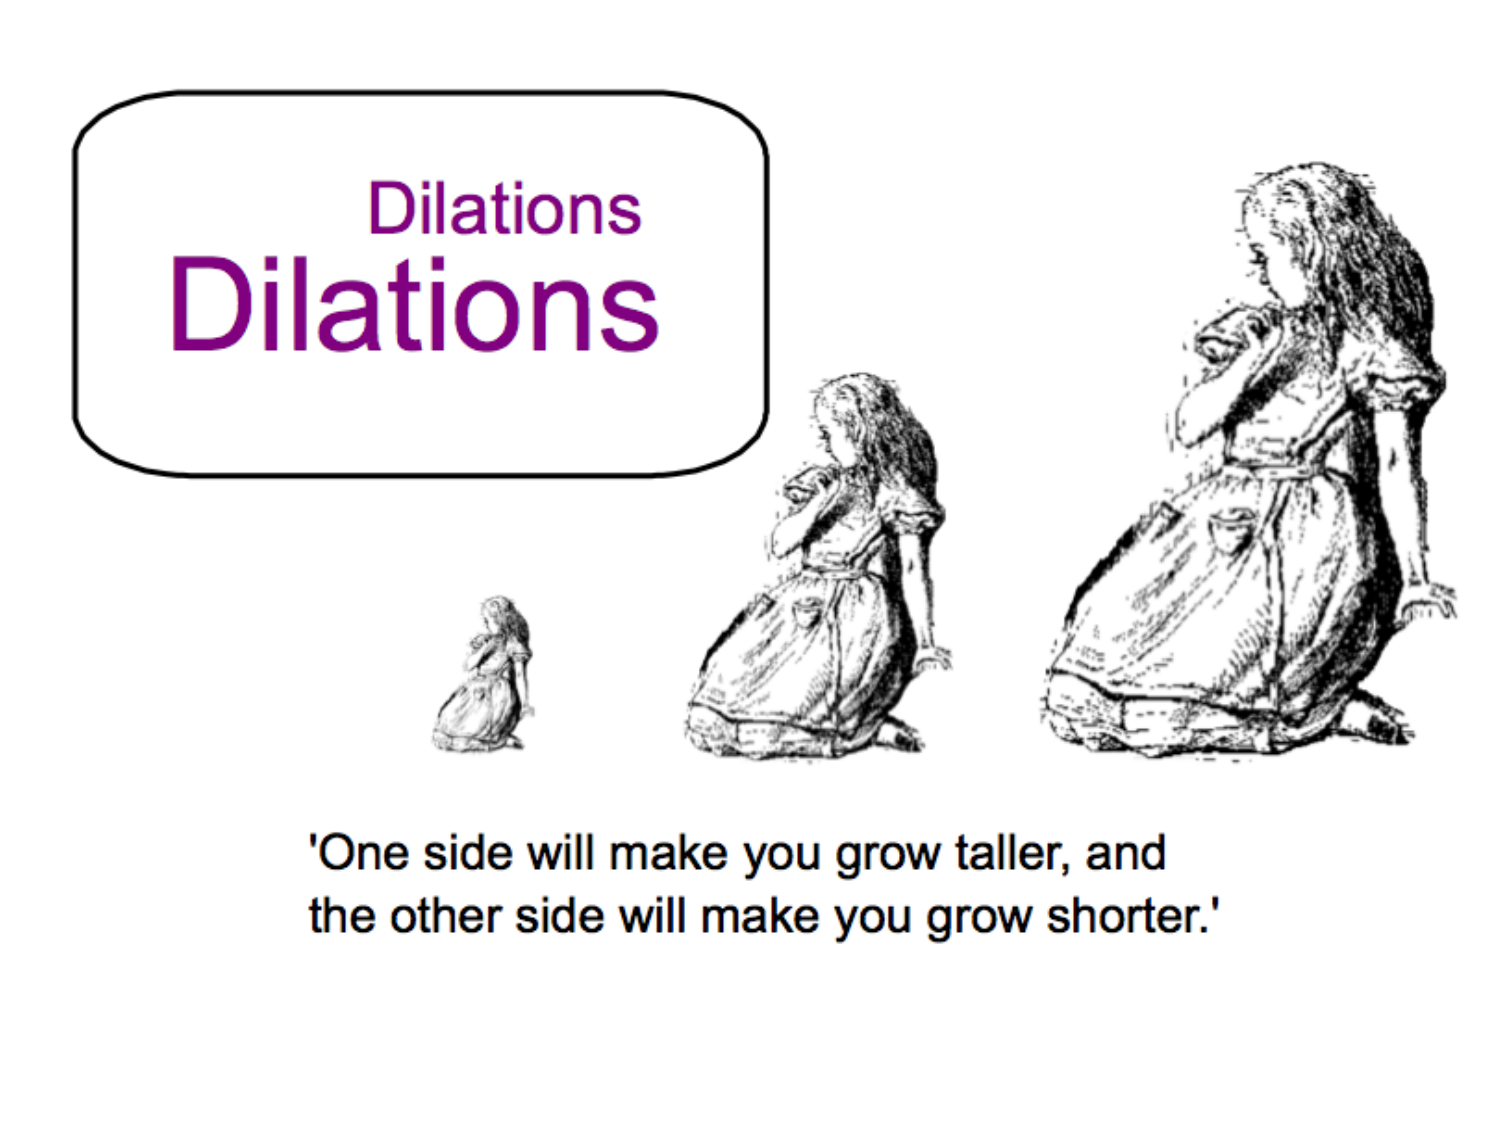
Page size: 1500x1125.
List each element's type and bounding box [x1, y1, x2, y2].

picture [24, 68, 1500, 974]
